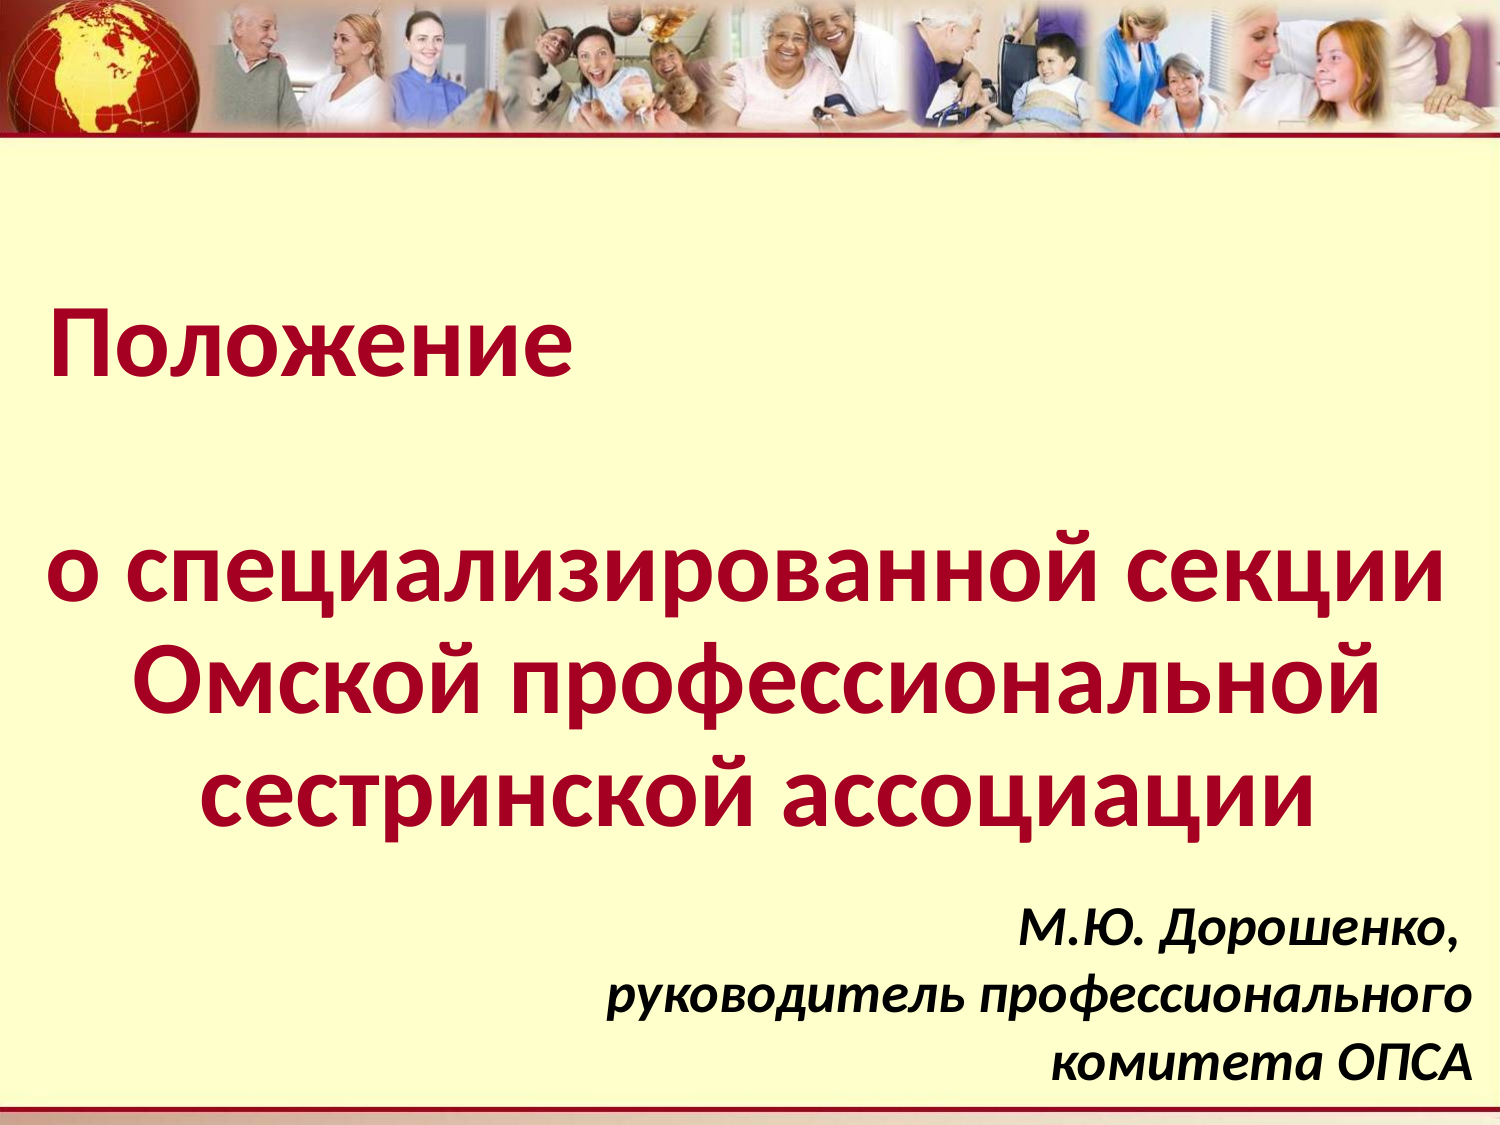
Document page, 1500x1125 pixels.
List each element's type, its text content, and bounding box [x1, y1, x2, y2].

text_box Положение о специализированной секции Омской профессиональной сестринской ассоциации [29, 278, 1489, 856]
text_box М.Ю. Дорошенко, руководитель профессионального комитета ОПСА [324, 881, 1489, 1099]
picture [0, 0, 1500, 1125]
